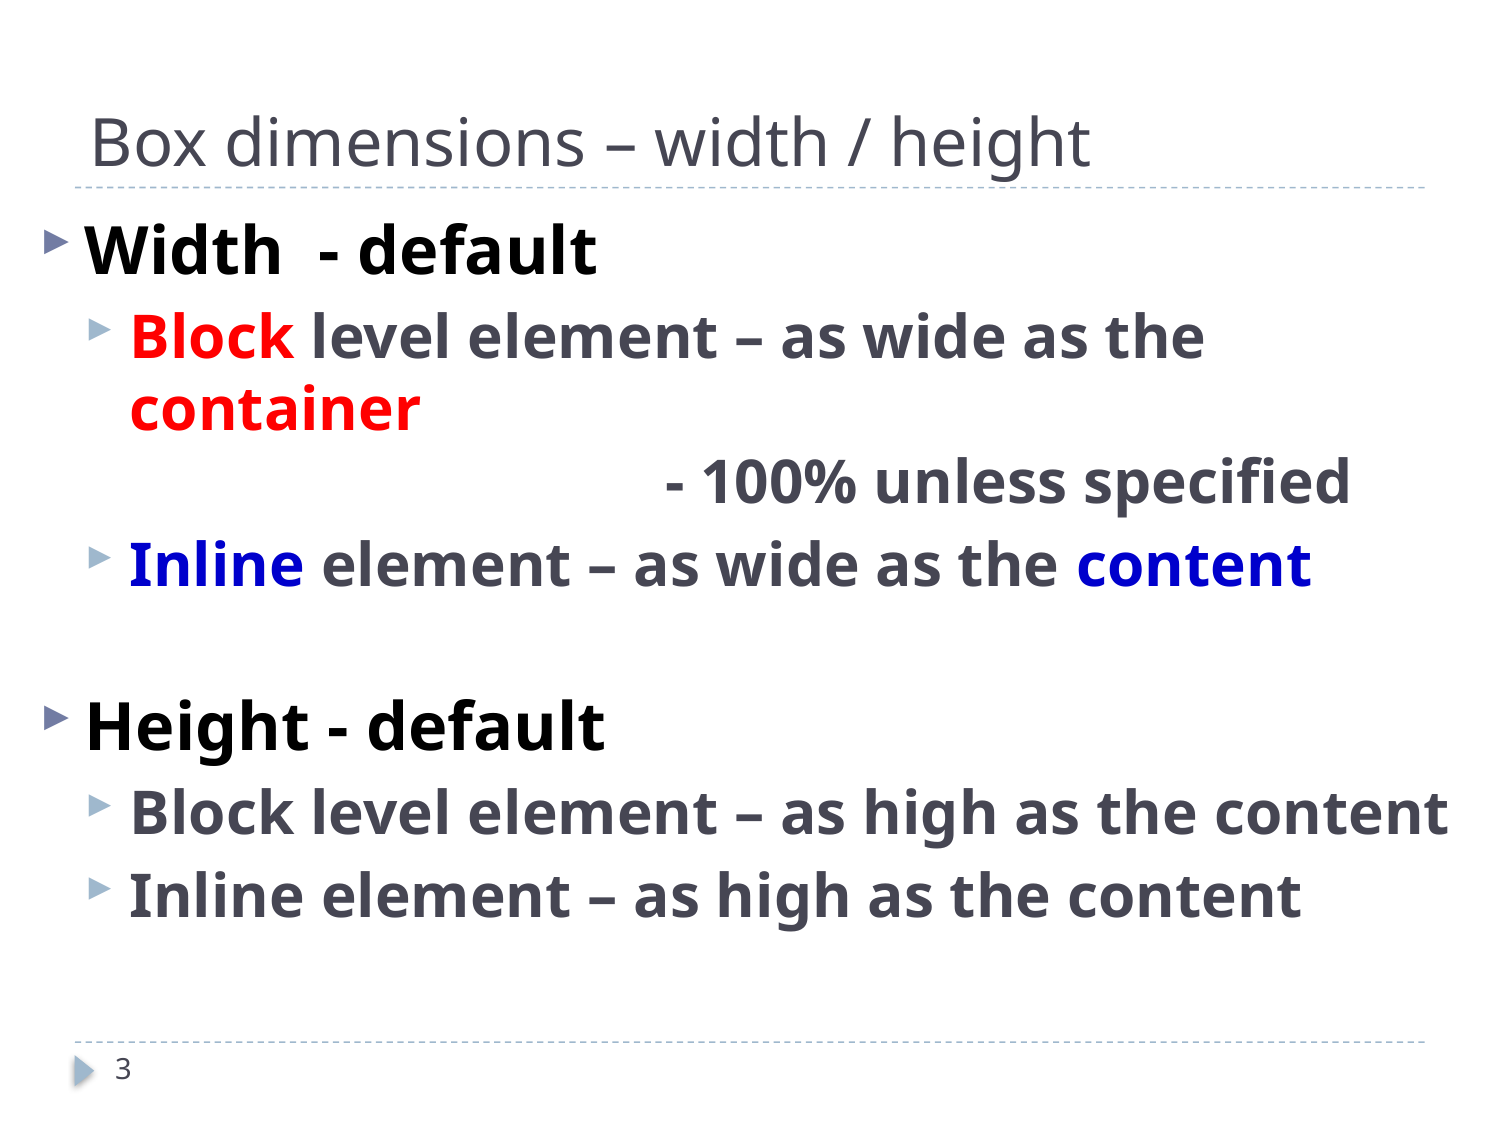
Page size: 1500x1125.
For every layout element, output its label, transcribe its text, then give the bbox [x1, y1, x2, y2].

slide_number 3 [100, 1042, 426, 1103]
list Width - default Block level element – as wide as the container - 100% unless specified Inline element – as wide as the content Height - default Block level element – as high as the content Inline element – as high as the content [24, 200, 1488, 1000]
title Box dimensions – width / height [75, 24, 1425, 188]
